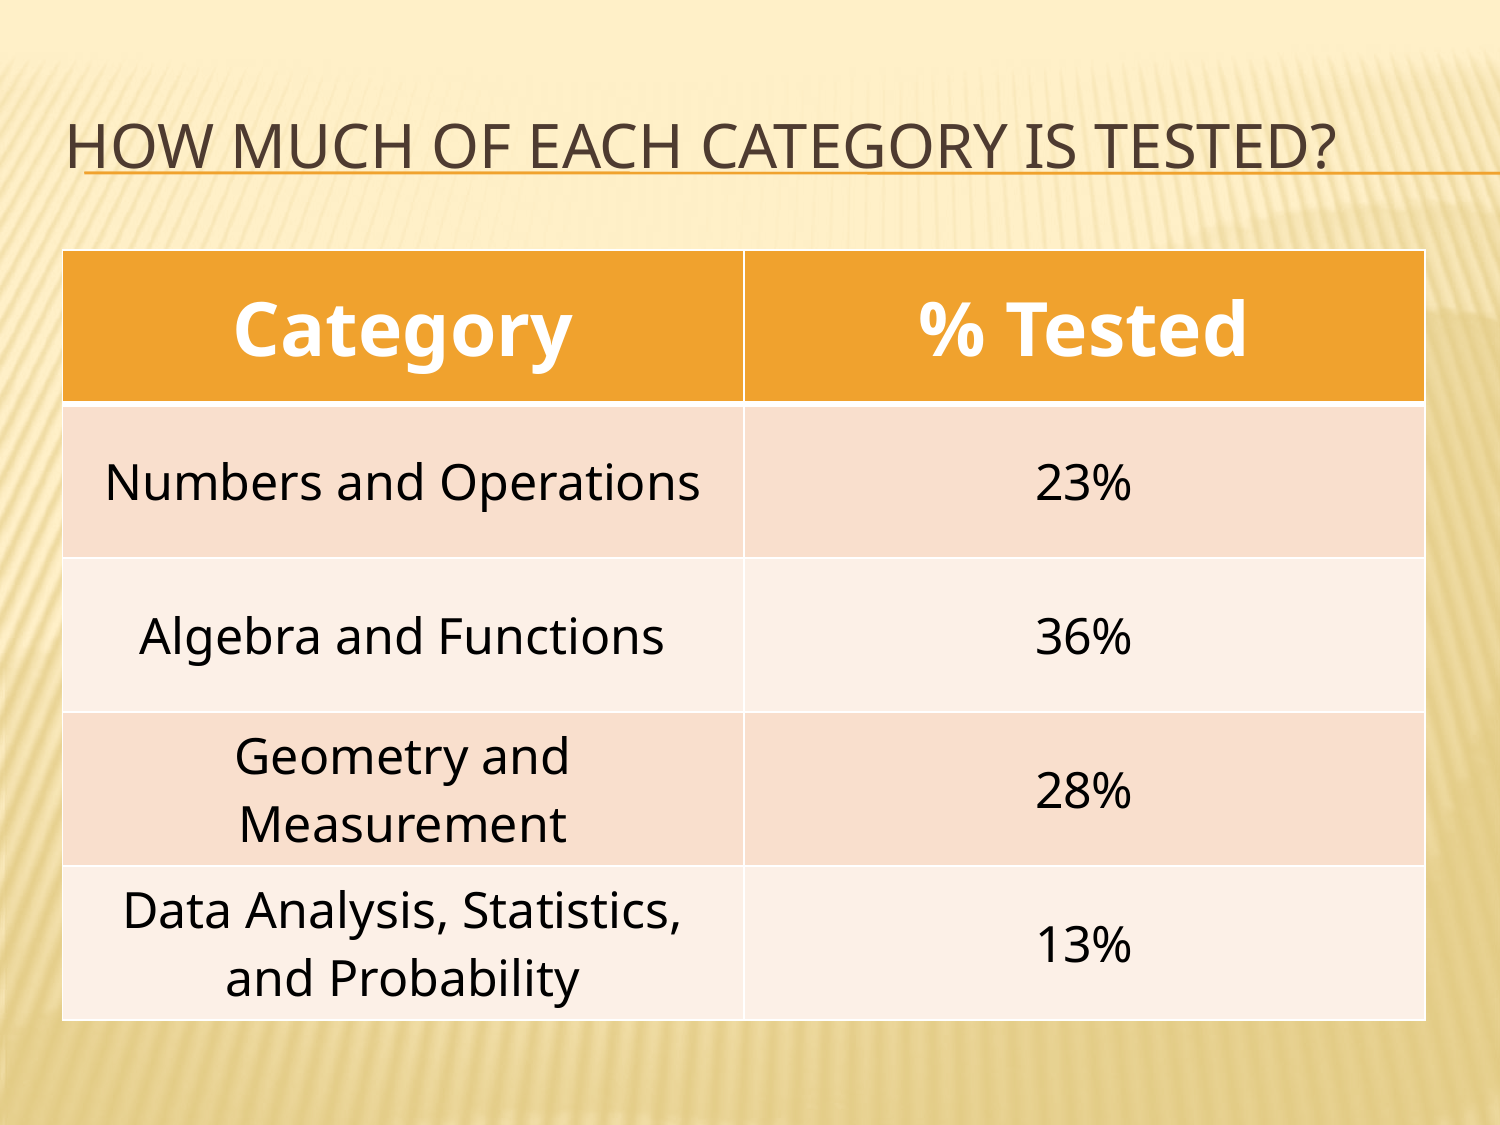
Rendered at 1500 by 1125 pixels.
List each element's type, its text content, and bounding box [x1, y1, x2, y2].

table_cell 13% [745, 867, 1424, 1019]
table_cell Numbers and Operations [63, 407, 743, 557]
title How much of each category is tested? [50, 75, 1475, 213]
table_cell Data Analysis, Statistics, and Probability [63, 867, 743, 1019]
table_cell Algebra and Functions [63, 559, 743, 711]
table_header Category [63, 251, 743, 401]
table_cell 28% [745, 713, 1424, 865]
table_cell 23% [745, 407, 1424, 557]
table_cell 36% [745, 559, 1424, 711]
table_cell Geometry and Measurement [63, 713, 743, 865]
table_header % Tested [745, 251, 1424, 401]
